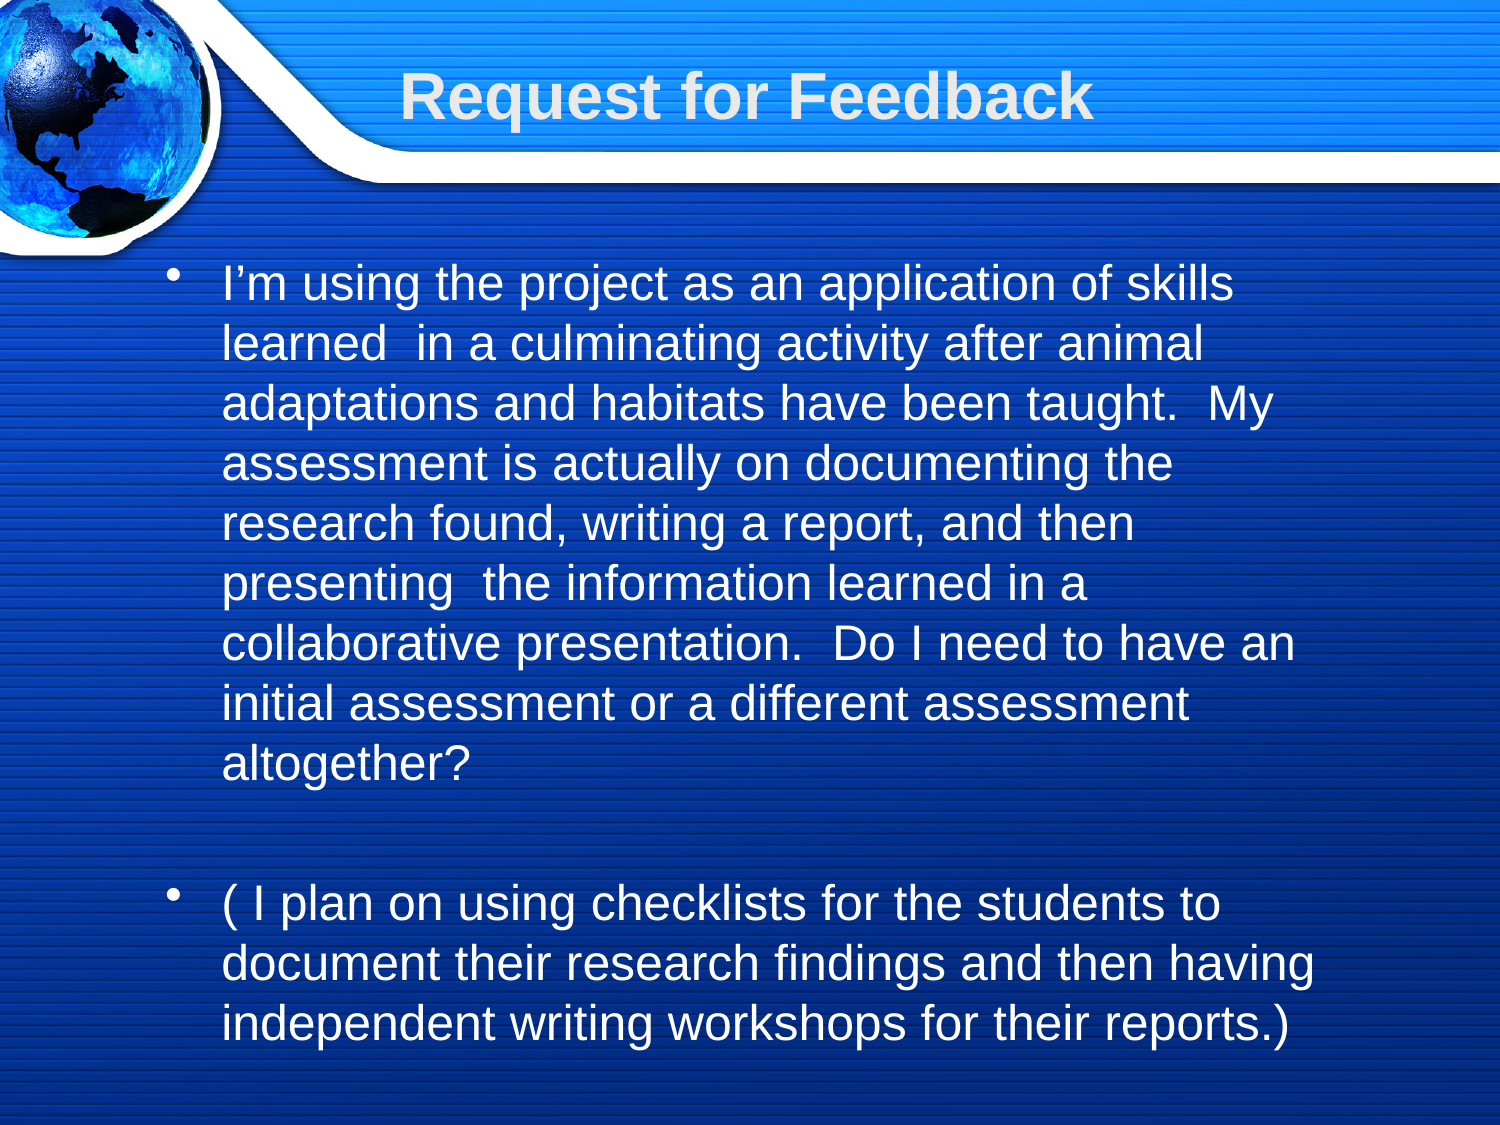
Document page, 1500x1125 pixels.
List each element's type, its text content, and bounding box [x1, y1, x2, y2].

picture [5, 51, 14, 64]
title Request for Feedback [384, 36, 1500, 150]
picture [0, 0, 1500, 1125]
list I’m using the project as an application of skills learned in a culminating activity after animal adaptations and habitats have been taught. My assessment is actually on documenting the research found, writing a report, and then presenting the information learned in a collaborative presentation. Do I need to have an initial assessment or a different assessment altogether? ( I plan on using checklists for the students to document their research findings and then having independent writing workshops for their reports.) [149, 242, 1388, 1119]
